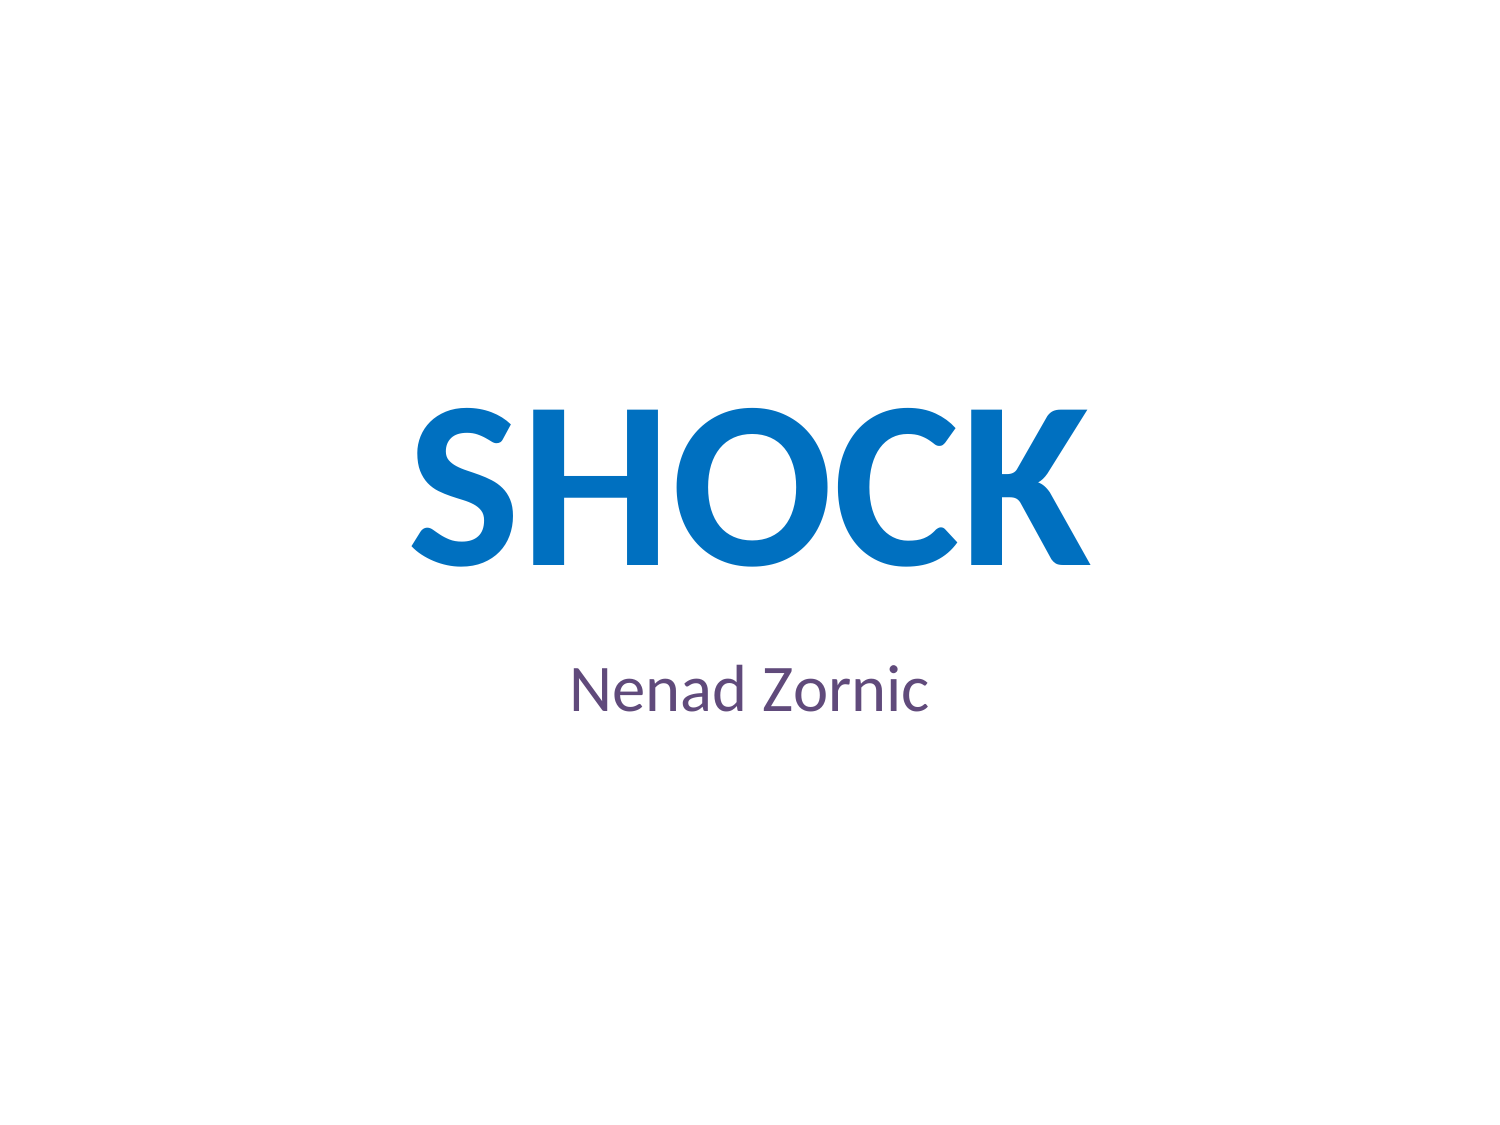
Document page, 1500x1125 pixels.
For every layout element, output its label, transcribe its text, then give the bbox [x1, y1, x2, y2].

title SHOCK [112, 349, 1388, 591]
subtitle Nenad Zornic [225, 637, 1275, 925]
